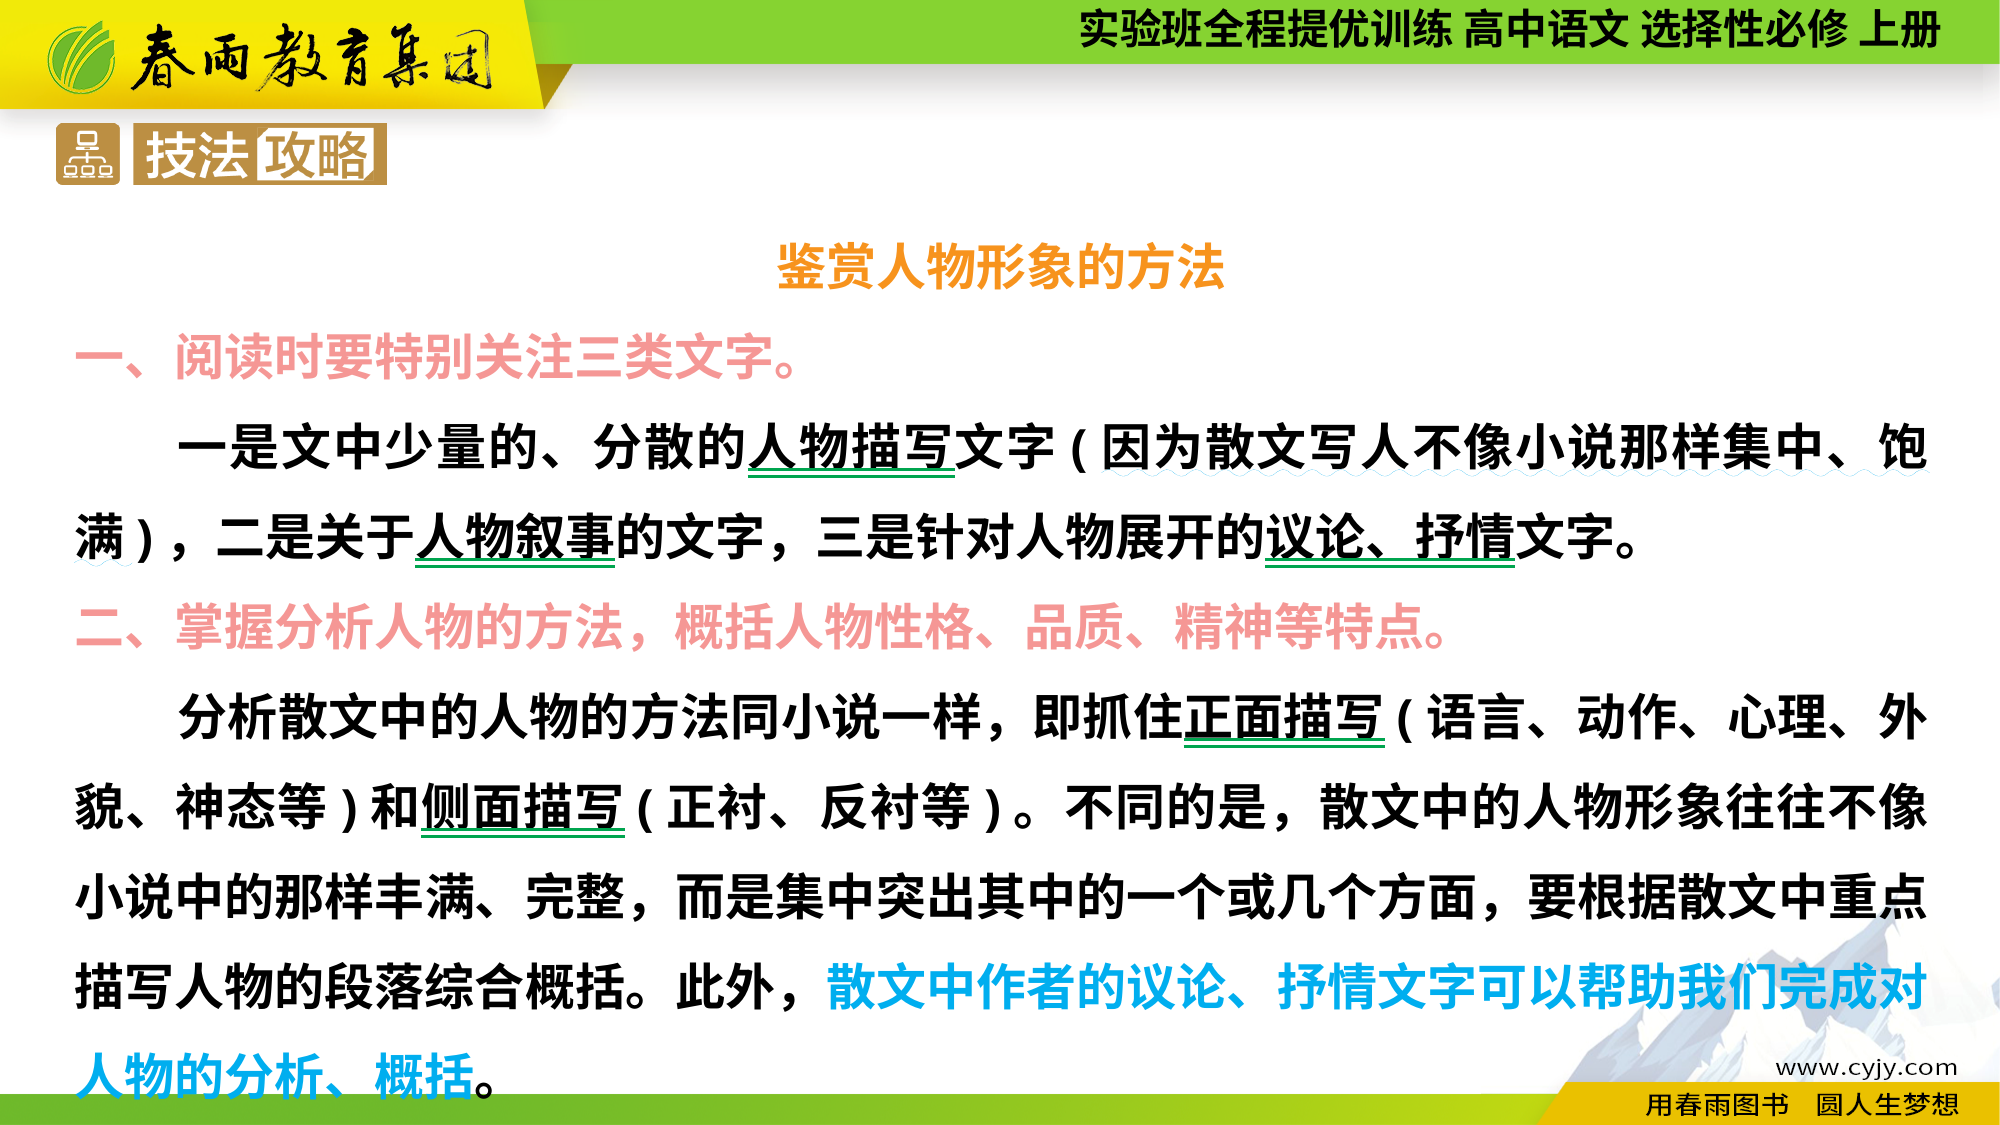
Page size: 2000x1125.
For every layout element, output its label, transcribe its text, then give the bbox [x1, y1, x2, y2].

picture [0, 0, 2000, 1125]
list 鉴赏人物形象的方法 一、阅读时要特别关注三类文字。 一是文中少量的、分散的人物描写文字(因为散文写人不像小说那样集中、饱满)，二是关于人物叙事的文字，三是针对人物展开的议论、抒情文字。 二、掌握分析人物的方法，概括人物性格、品质、精神等特点。 分析散文中的人物的方法同小说一样，即抓住正面描写(语言、动作、心理、外貌、神态等)和侧面描写(正衬、反衬等)。不同的是，散文中的人物形象往往不像小说中的那样丰满、完整，而是集中突出其中的一个或几个方面，要根据散文中重点描写人物的段落综合概括。此外，散文中作者的议论、抒情文字可以帮助我们完成对人物的分析、概括。 [59, 198, 1944, 1094]
